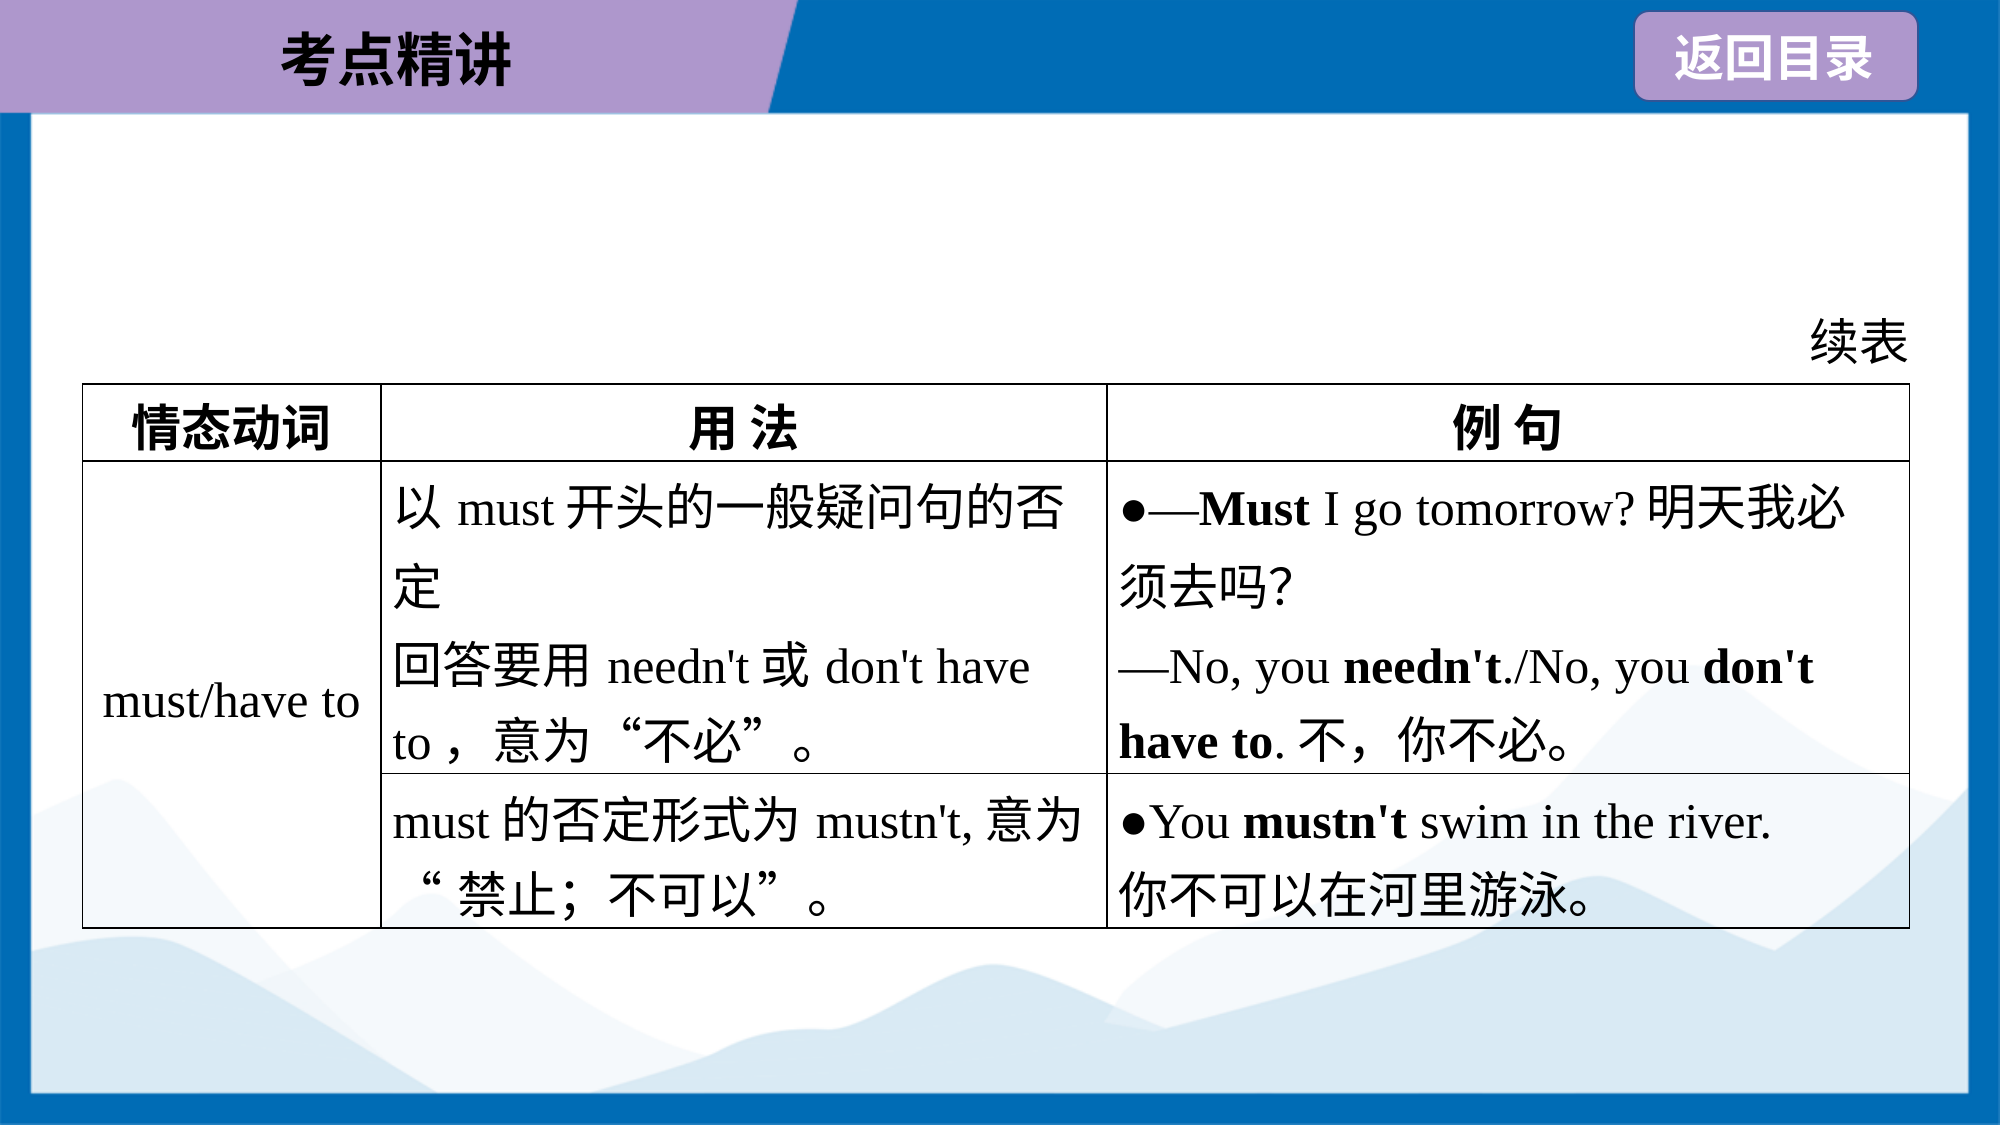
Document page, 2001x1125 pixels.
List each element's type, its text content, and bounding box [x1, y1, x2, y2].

table_cell ●—Must I go tomorrow?明天我必 须去吗？ —No, you needn't./No, you don't have to.不，你不必。 [1108, 462, 1909, 773]
text_box 续表 [1808, 282, 1910, 371]
table_header 例 句 [1108, 385, 1909, 460]
table_cell ●You mustn't swim in the river. 你不可以在河里游泳。 [1108, 774, 1909, 927]
table_cell 以must开头的一般疑问句的否定 回答要用needn't或don't have to，意为“不必”。 [382, 462, 1106, 773]
table_cell must的否定形式为mustn't,意为 “禁止；不可以”。 [382, 774, 1106, 927]
table_header 用 法 [382, 385, 1106, 460]
picture [0, 0, 2000, 1125]
table_cell must/have to [83, 462, 380, 927]
table_header 情态动词 [83, 385, 380, 460]
